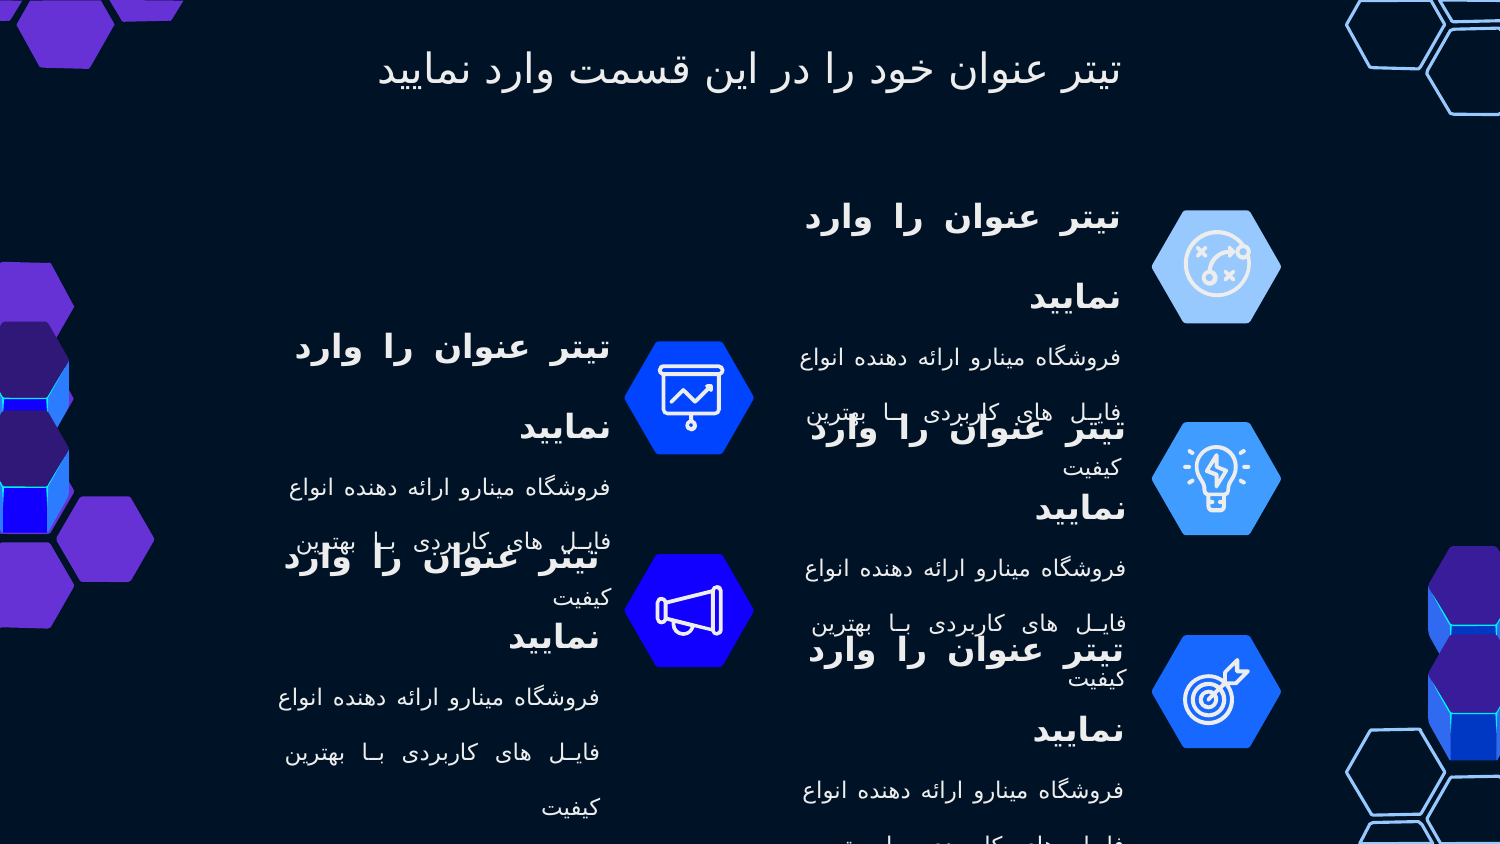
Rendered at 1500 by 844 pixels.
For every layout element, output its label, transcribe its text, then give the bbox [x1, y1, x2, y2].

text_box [657, 364, 725, 432]
text_box تیتر عنوان را وارد نمایید فروشگاه مینارو ارائه دهنده انواع فایل های کاربردی با بهترین کیفیت [260, 488, 615, 828]
text_box تیتر عنوان را وارد نمایید فروشگاه مینارو ارائه دهنده انواع فایل های کاربردی با بهترین کیفیت [784, 580, 1140, 844]
text_box [1151, 210, 1281, 324]
text_box [1151, 422, 1281, 536]
text_box [1151, 635, 1281, 749]
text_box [1183, 229, 1252, 298]
text_box [1183, 658, 1250, 726]
text_box تیتر عنوان خود را در این قسمت وارد نمایید [0, 9, 1500, 100]
text_box تیتر عنوان را وارد نمایید فروشگاه مینارو ارائه دهنده انواع فایل های کاربردی با بهترین کیفیت [271, 277, 627, 617]
text_box [655, 585, 723, 636]
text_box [1182, 444, 1251, 513]
text_box [627, 554, 754, 668]
text_box تیتر عنوان را وارد نمایید فروشگاه مینارو ارائه دهنده انواع فایل های کاربردی با بهترین کیفیت [787, 359, 1142, 699]
text_box تیتر عنوان را وارد نمایید فروشگاه مینارو ارائه دهنده انواع فایل های کاربردی با بهترین کیفیت [781, 148, 1137, 488]
text_box [627, 341, 754, 455]
